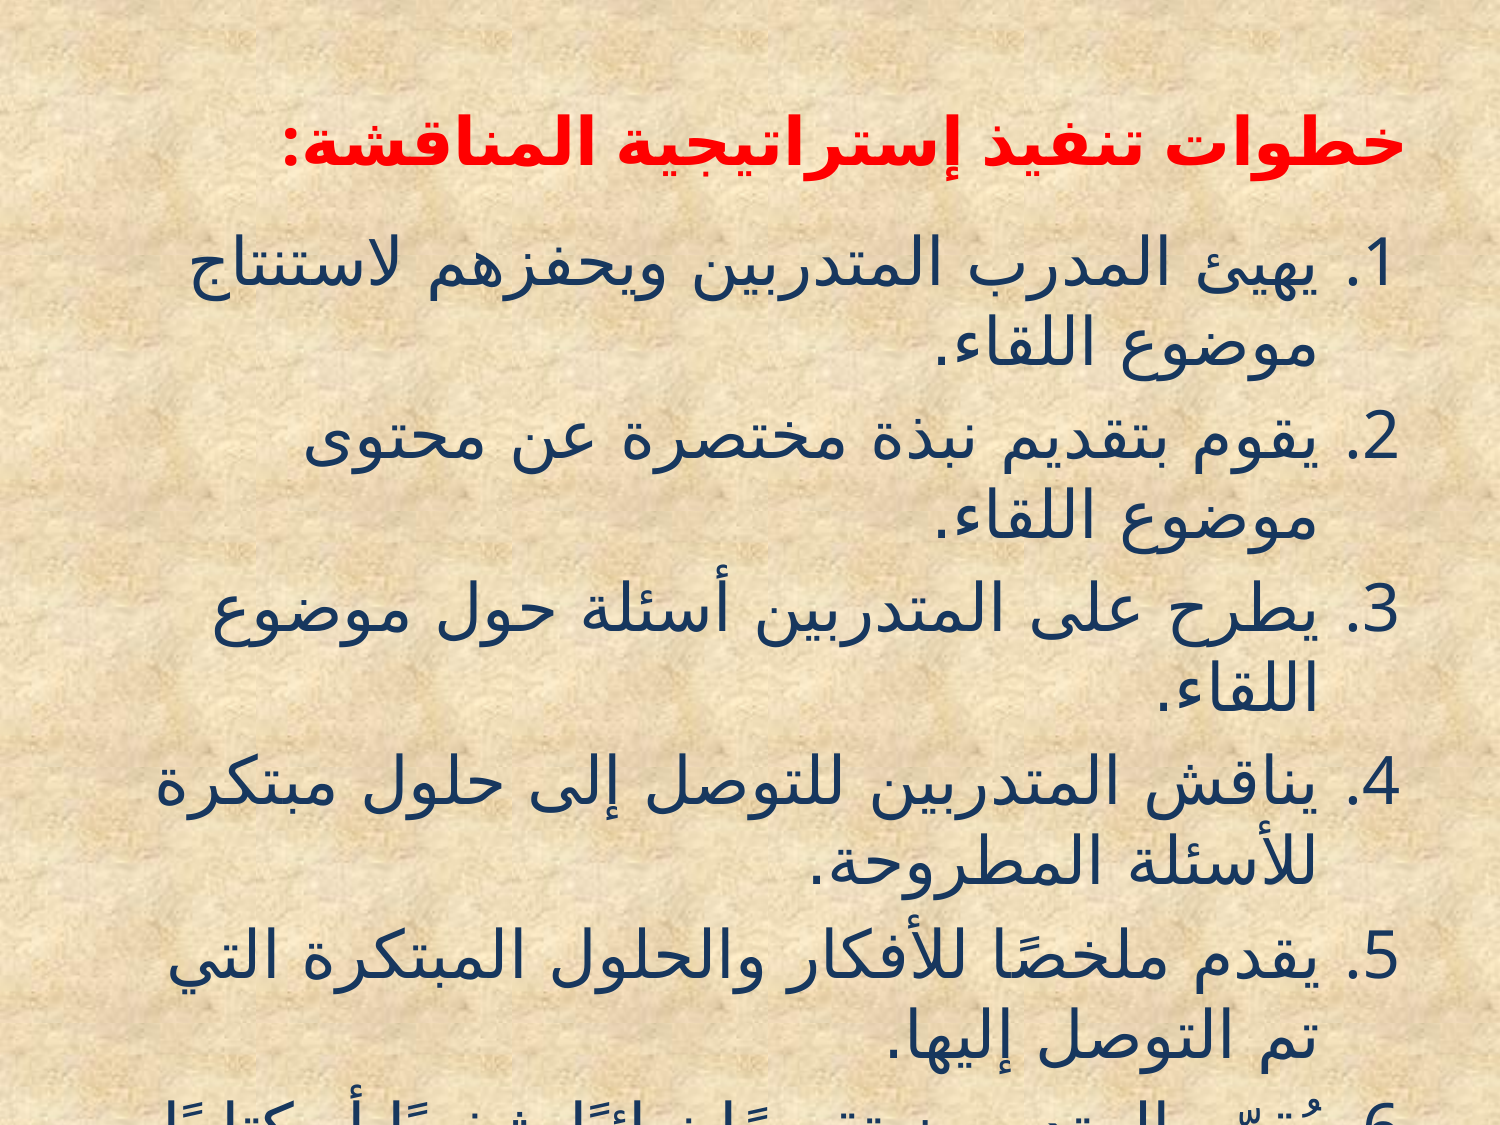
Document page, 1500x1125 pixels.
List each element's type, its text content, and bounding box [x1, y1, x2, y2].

list يهيئ المدرب المتدربين ويحفزهم لاستنتاج موضوع اللقاء. يقوم بتقديم نبذة مختصرة عن محتوى موضوع اللقاء. يطرح على المتدربين أسئلة حول موضوع اللقاء. يناقش المتدربين للتوصل إلى حلول مبتكرة للأسئلة المطروحة. يقدم ملخصًا للأفكار والحلول المبتكرة التي تم التوصل إليها. يُقوّم المتدربون تقويمًا نهائيًا شفهيًا أو كتابيًا للتأكد من مدى تمكنهم من محتوى الموضوع، وتعزيز نقاط القوة وعلاج نقاط الضعف. [70, 210, 1421, 1039]
picture [0, 0, 1500, 1125]
title خطوات تنفيذ إستراتيجية المناقشة: [75, 45, 1425, 233]
